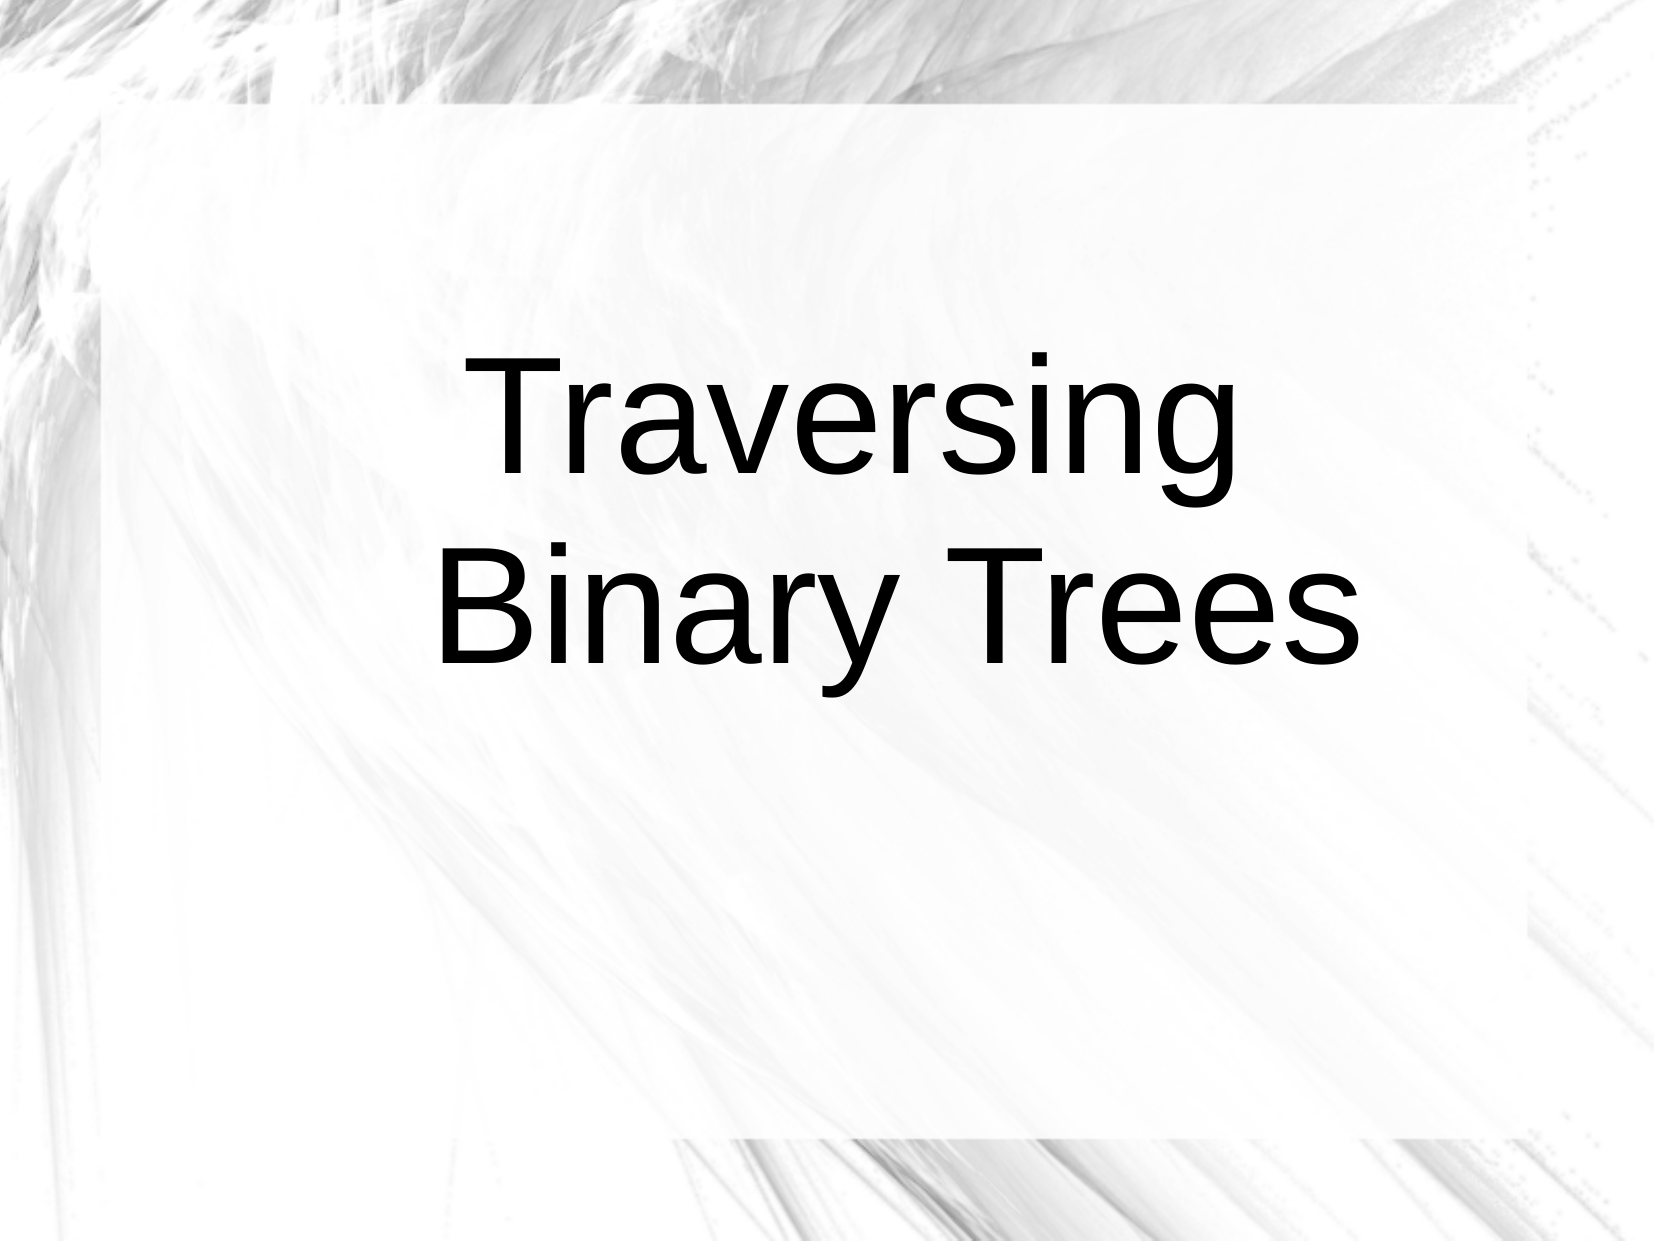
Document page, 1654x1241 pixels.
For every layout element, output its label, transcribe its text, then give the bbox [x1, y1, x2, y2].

list Traversing Binary Trees [118, 319, 1571, 1109]
picture [0, 0, 1654, 1241]
